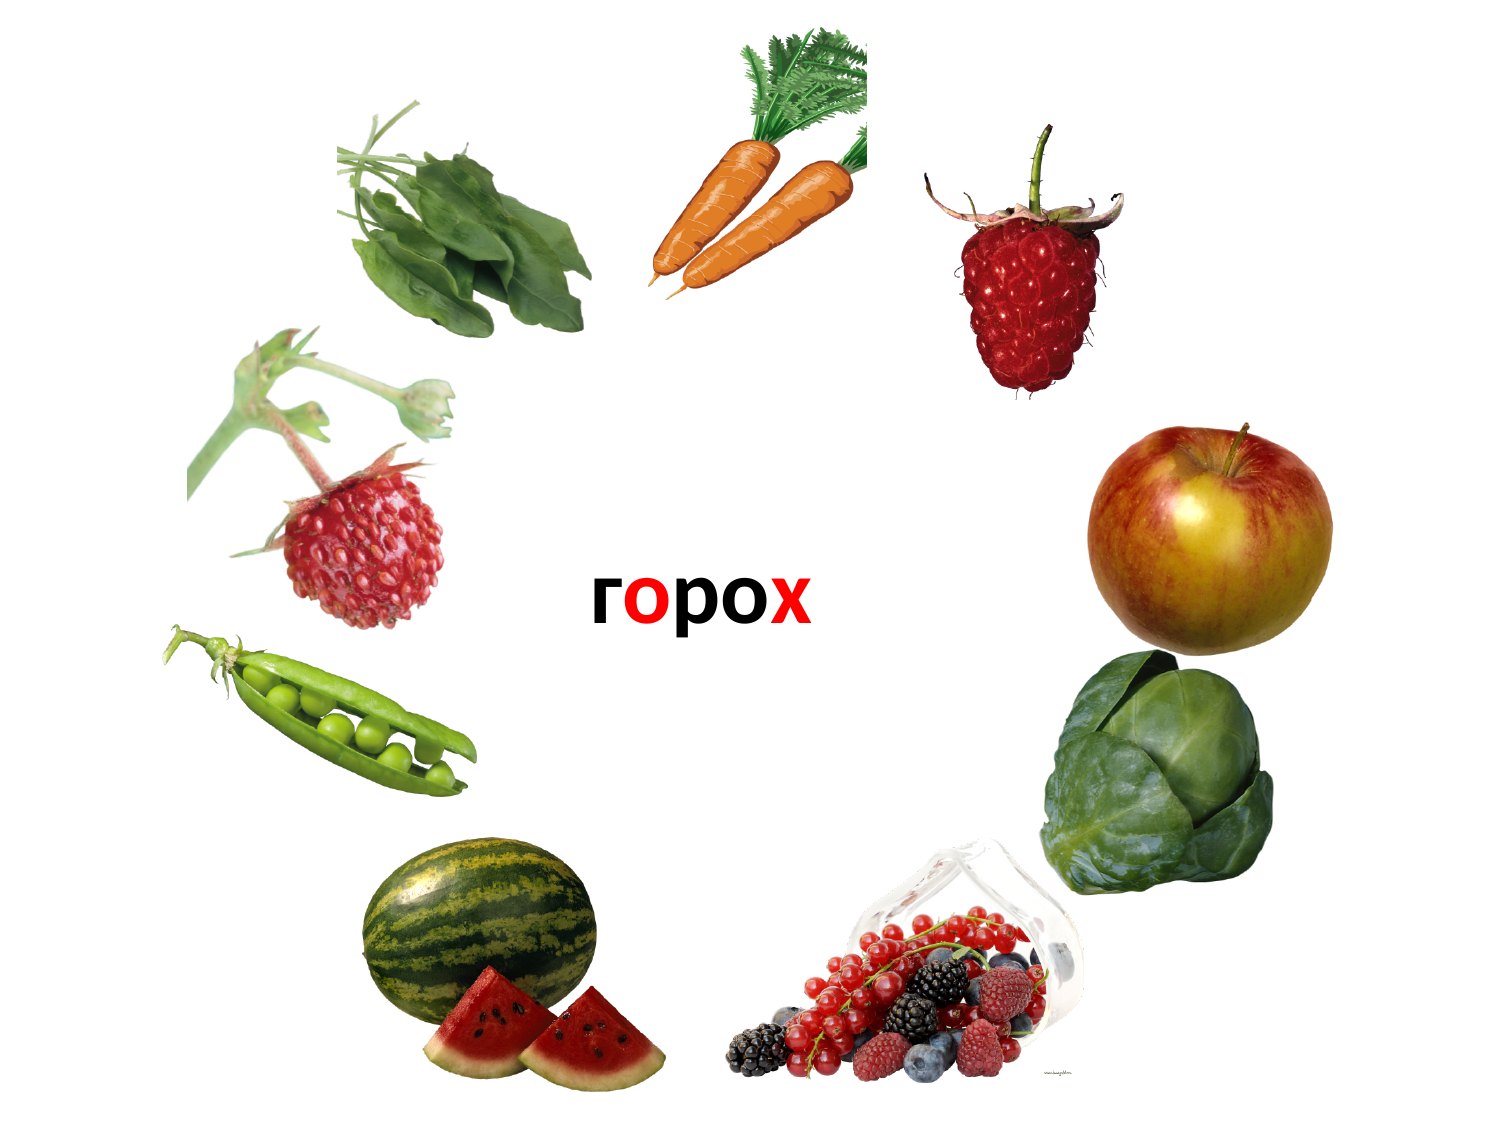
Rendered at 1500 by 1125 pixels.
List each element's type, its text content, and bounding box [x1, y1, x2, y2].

picture [637, 24, 867, 301]
picture [362, 837, 666, 1092]
picture [162, 99, 592, 797]
picture [924, 124, 1124, 401]
picture [724, 412, 1336, 1084]
text_box горох [575, 524, 827, 650]
